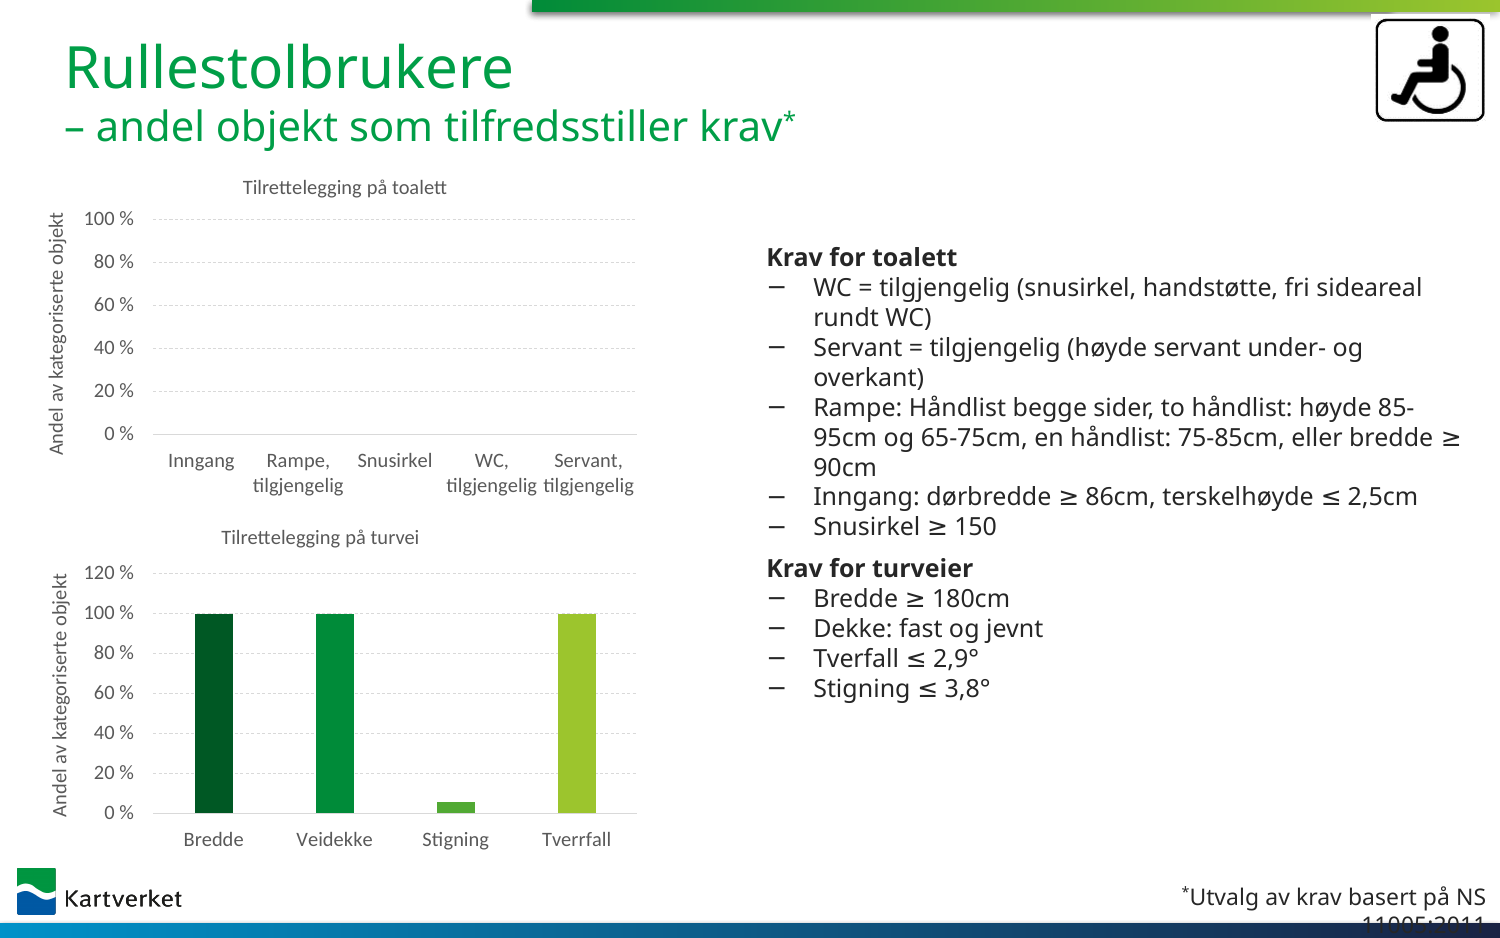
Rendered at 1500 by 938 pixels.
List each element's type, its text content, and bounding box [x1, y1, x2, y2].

text_box Krav for turveier Bredde ≥ 180cm Dekke: fast og jevnt Tverfall ≤ 2,9° Stigning ≤ 3,8° [751, 545, 1483, 710]
text_box Rullestolbrukere – andel objekt som tilfredsstiller krav* [49, 14, 1431, 158]
picture [41, 166, 650, 505]
text_box *Utvalg av krav basert på NS 11005:2011 [1068, 873, 1500, 938]
picture [1371, 13, 1491, 127]
picture [41, 520, 650, 859]
text_box Krav for toalett WC = tilgjengelig (snusirkel, handstøtte, fri sideareal rundt WC) Servant = tilgjengelig (høyde servant under- og overkant) Rampe: Håndlist begge sider, to håndlist: høyde 85-95cm og 65-75cm, en håndlist: 75-85cm, eller bredde ≥ 90cm Inngang: dørbredde ≥ 86cm, terskelhøyde ≤ 2,5cm Snusirkel ≥ 150 [751, 234, 1483, 545]
